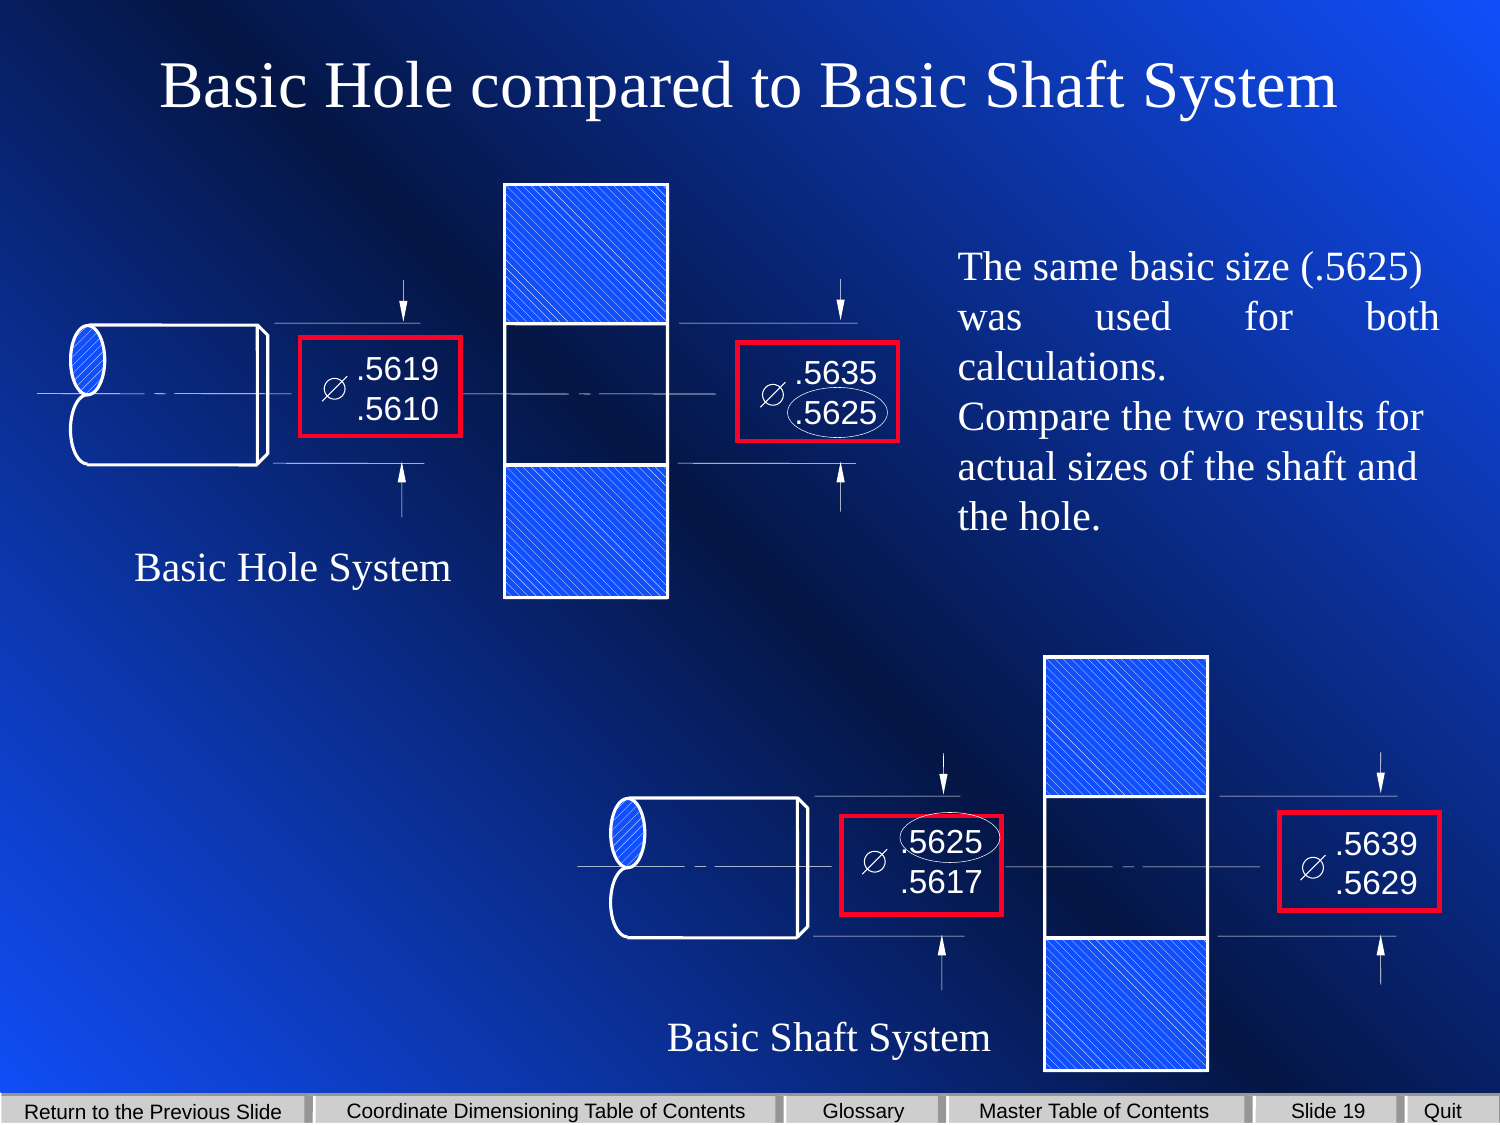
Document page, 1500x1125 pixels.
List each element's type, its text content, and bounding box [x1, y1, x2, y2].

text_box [577, 656, 1441, 1071]
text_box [36, 183, 899, 599]
list The same basic size (.5625) was used for both calculations. Compare the two results for actual sizes of the shaft and the hole. [942, 230, 1456, 481]
title Basic Hole compared to Basic Shaft System [111, 11, 1388, 151]
